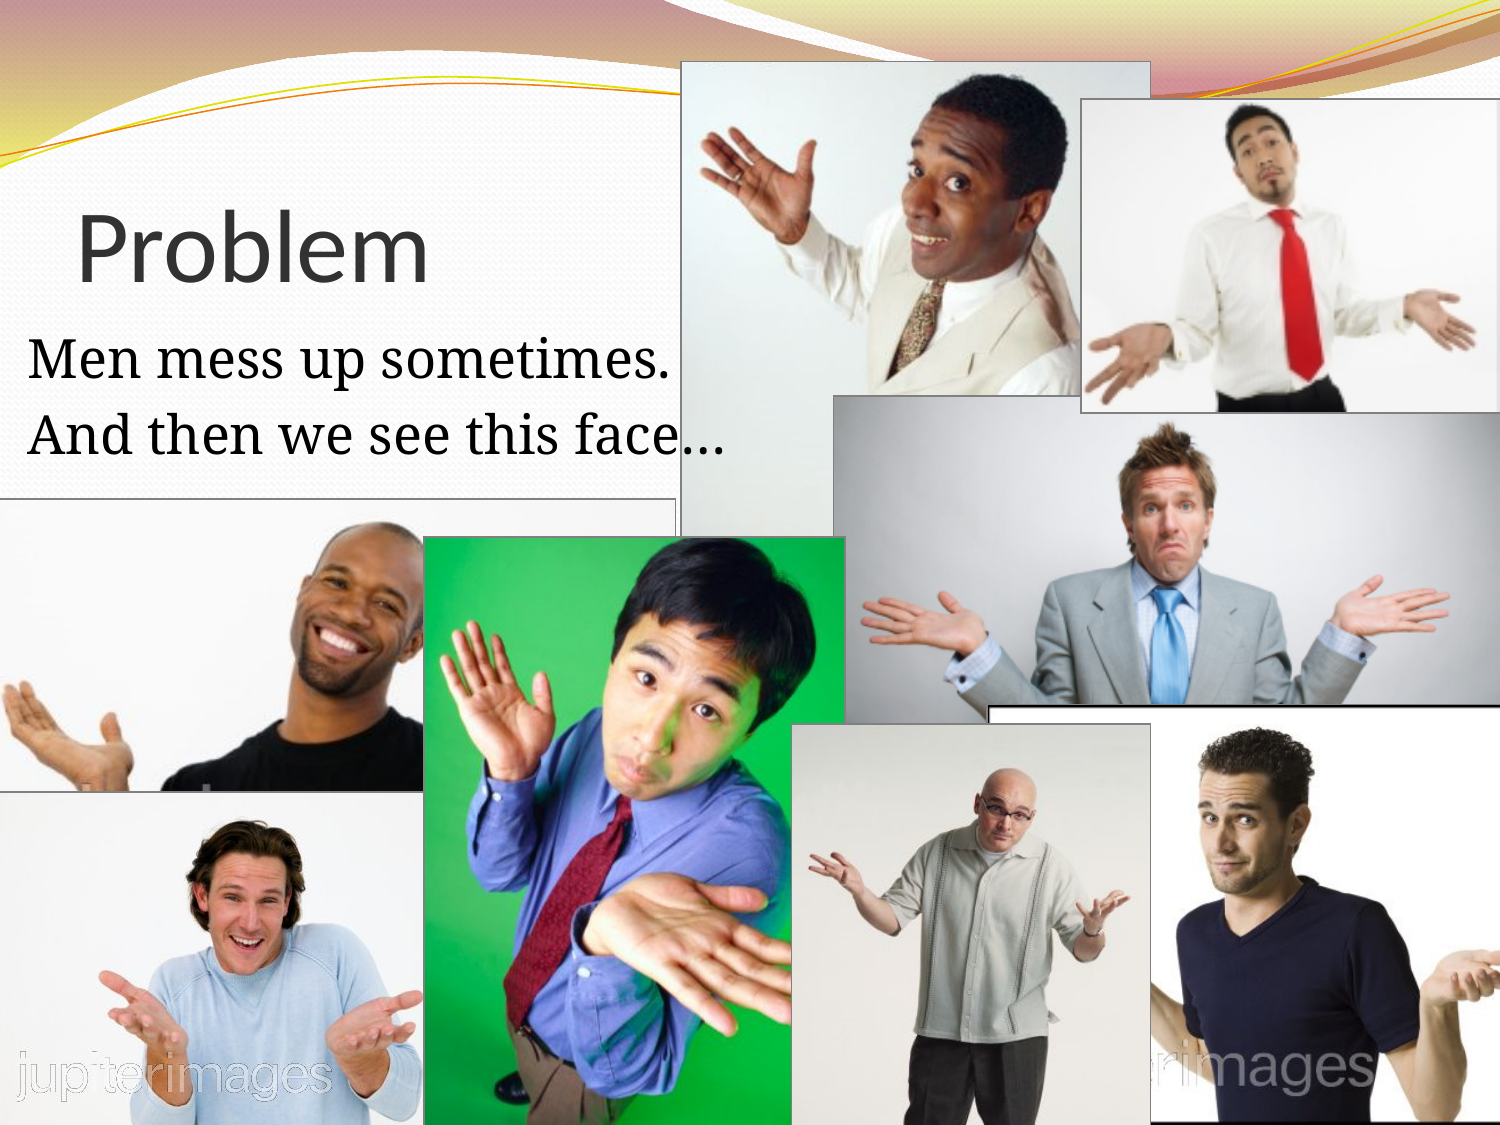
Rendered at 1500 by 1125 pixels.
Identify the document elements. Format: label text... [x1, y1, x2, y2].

picture [0, 62, 1500, 1125]
title Problem [75, 115, 674, 303]
list Men mess up sometimes. And then we see this face… [12, 317, 674, 498]
